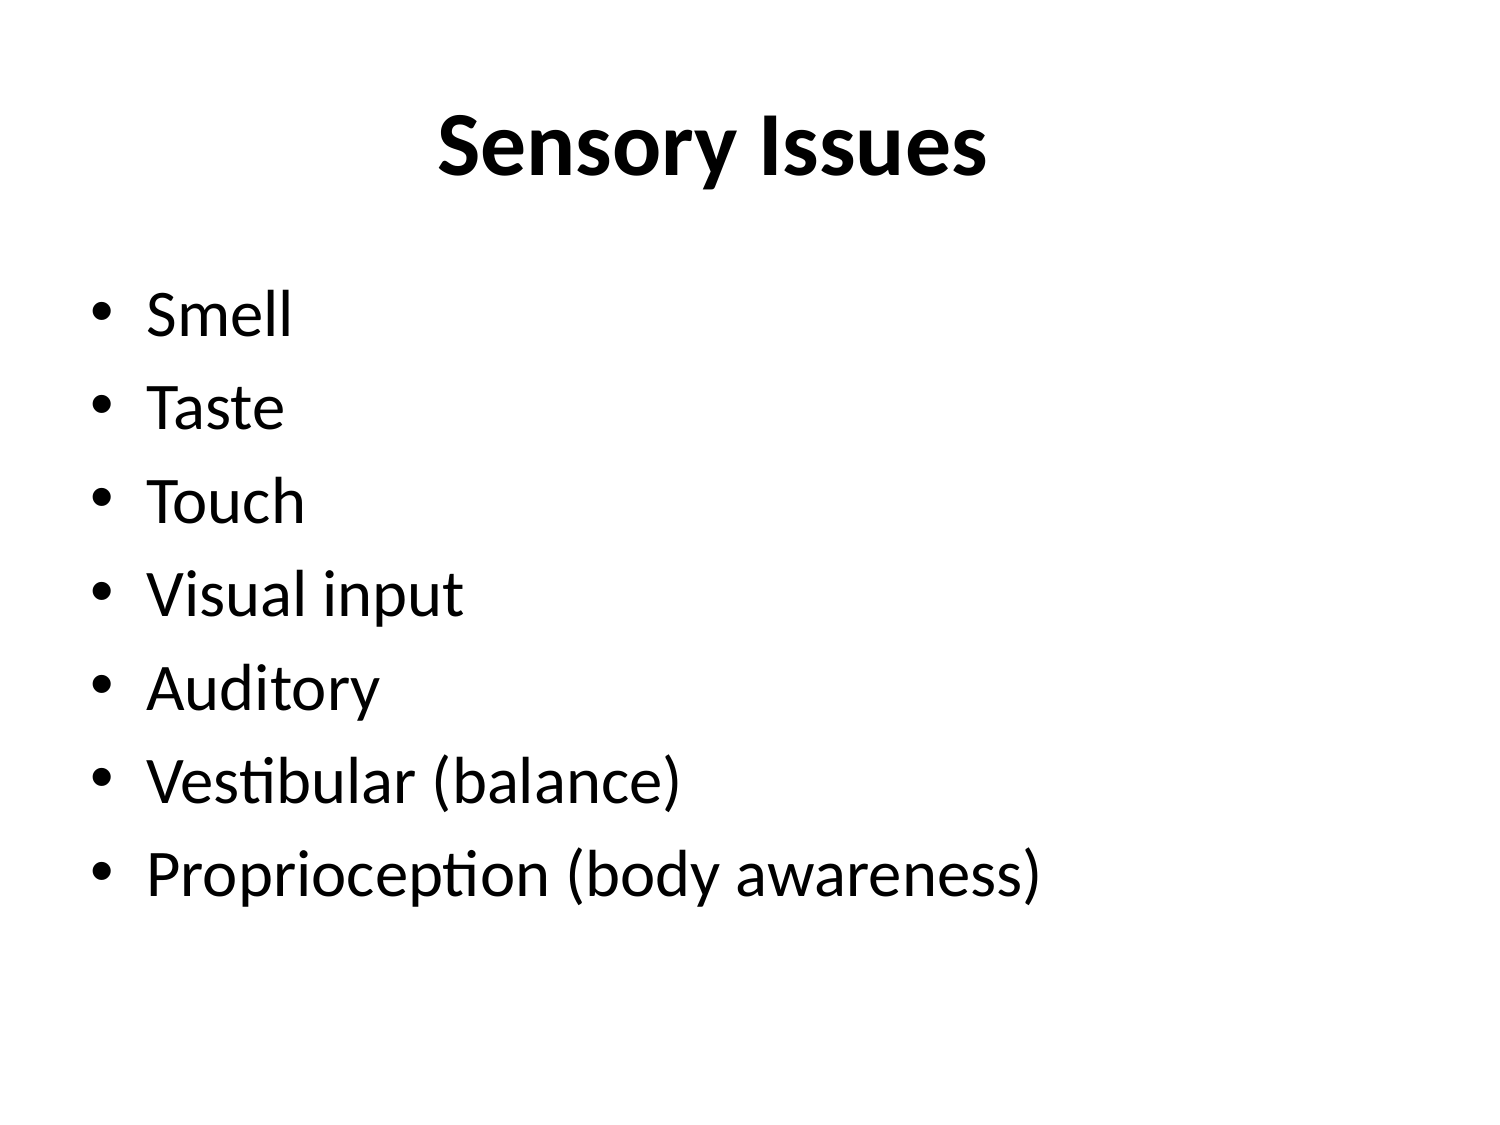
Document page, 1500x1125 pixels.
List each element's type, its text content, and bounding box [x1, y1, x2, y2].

list Smell Taste Touch Visual input Auditory Vestibular (balance) Proprioception (body awareness) [75, 262, 1425, 1005]
title Sensory Issues [75, 45, 1425, 233]
